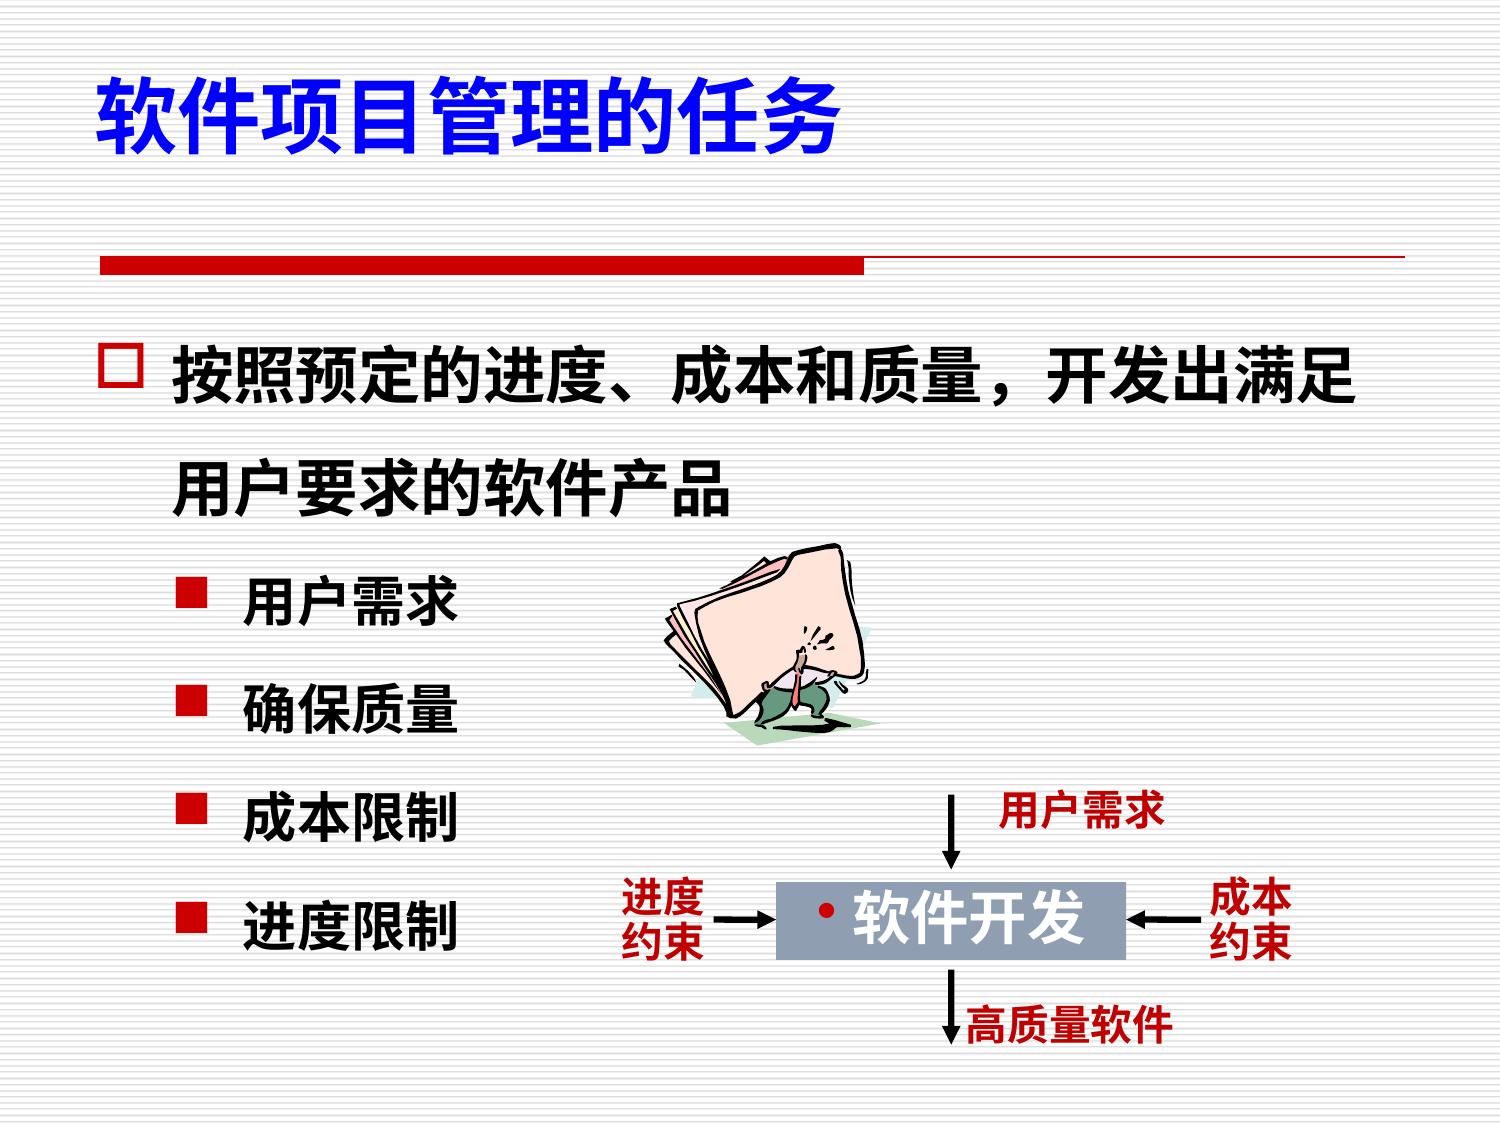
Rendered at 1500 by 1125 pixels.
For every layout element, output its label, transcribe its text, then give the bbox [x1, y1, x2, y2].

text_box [588, 781, 1327, 1058]
text_box [624, 598, 1437, 949]
text_box 按照预定的进度、成本和质量，开发出满足用户要求的软件产品 用户需求 确保质量 成本限制 进度限制 [79, 291, 1421, 1061]
title 软件项目管理的任务 [79, 58, 1430, 172]
picture [0, 0, 1500, 1125]
